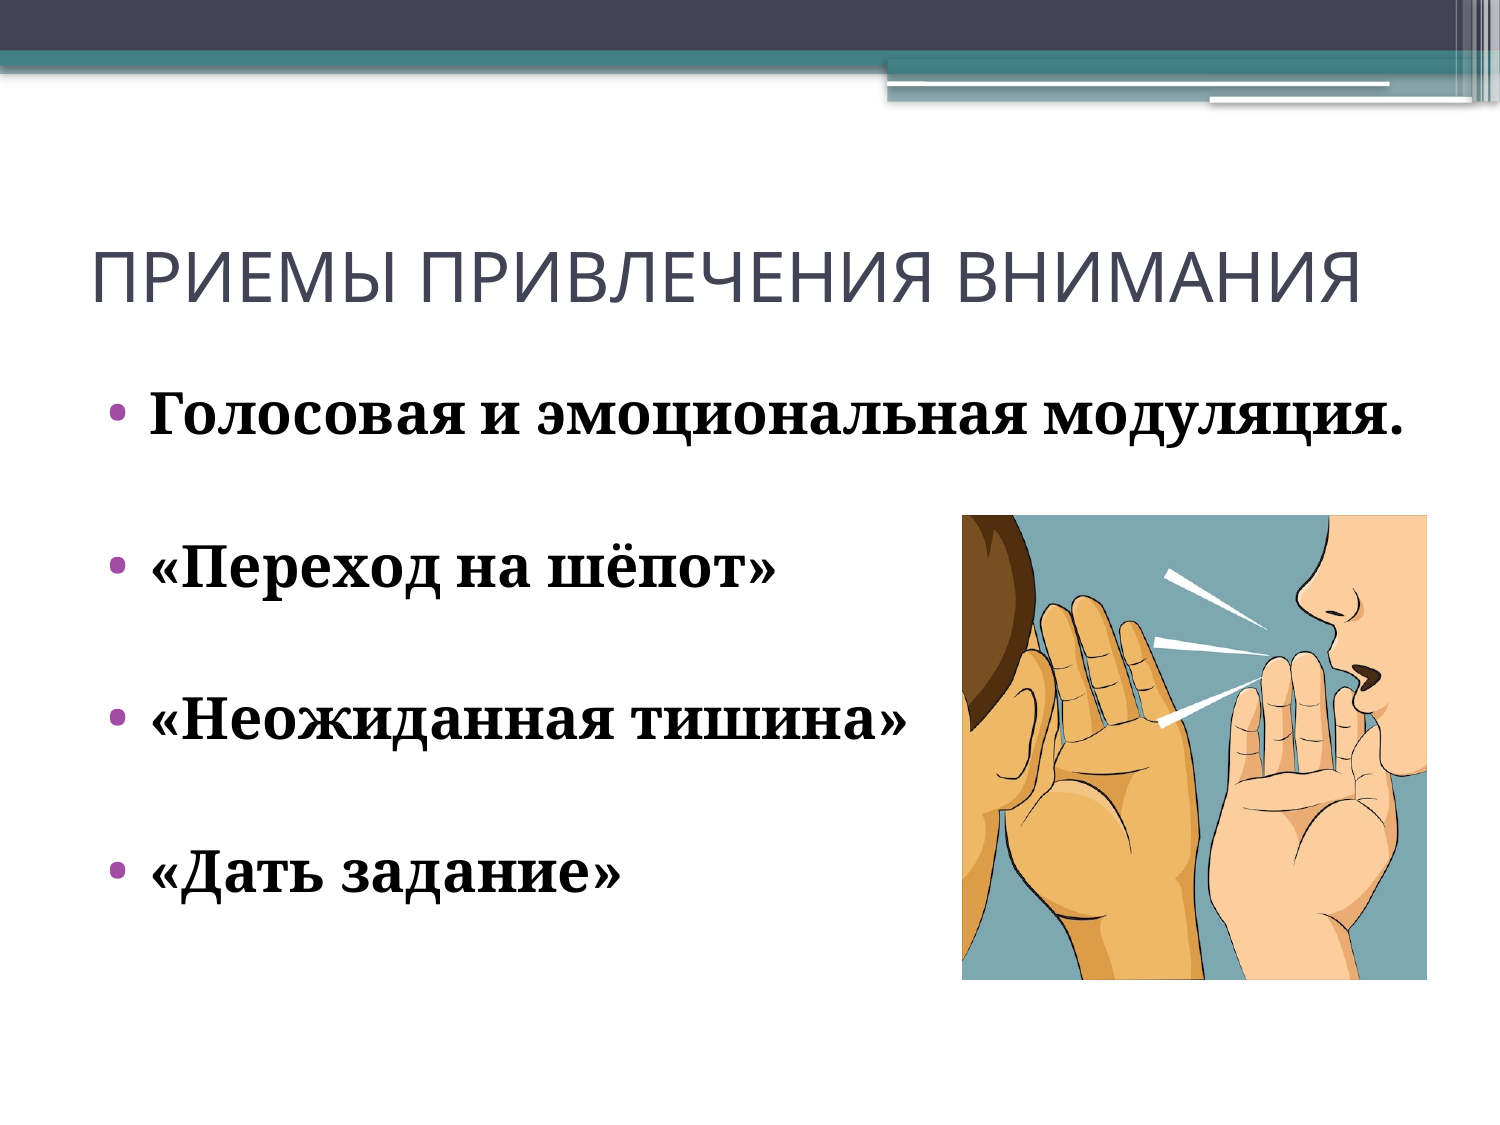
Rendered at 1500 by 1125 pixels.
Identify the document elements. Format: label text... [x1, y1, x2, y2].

list Голосовая и эмоциональная модуляция. «Переход на шёпот» «Неожиданная тишина» «Дать задание» [75, 368, 1425, 1079]
picture [962, 514, 1428, 980]
title ПРИЕМЫ ПРИВЛЕЧЕНИЯ ВНИМАНИЯ [75, 187, 1425, 363]
